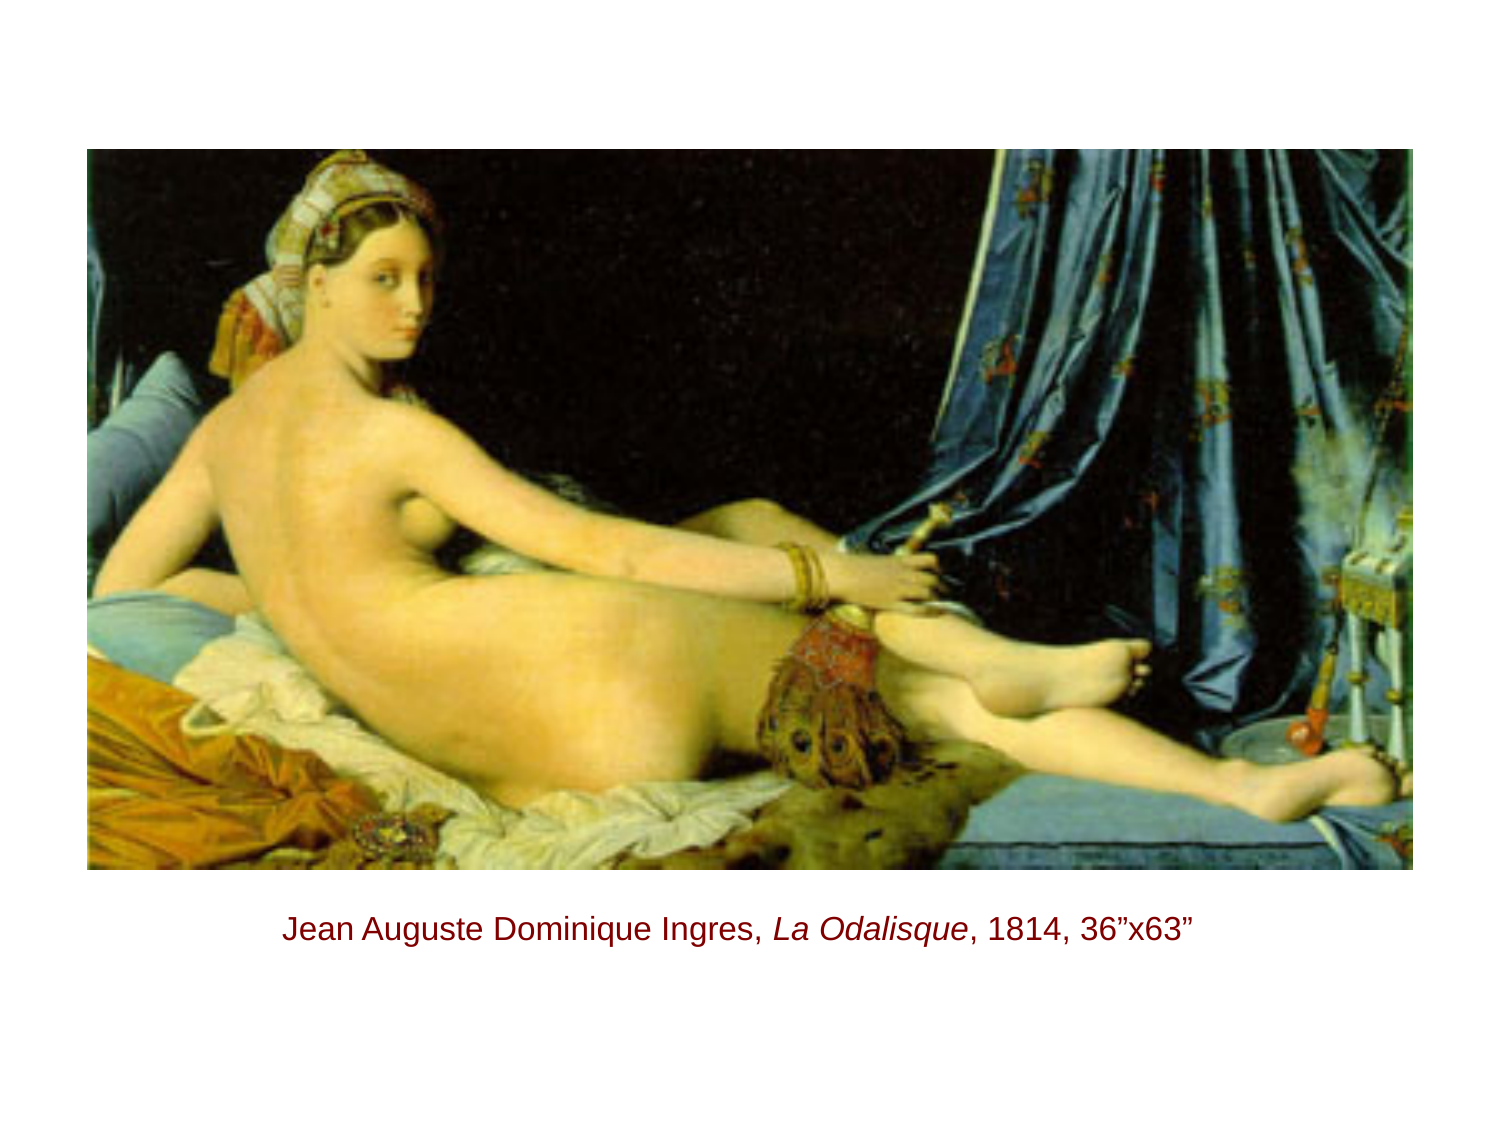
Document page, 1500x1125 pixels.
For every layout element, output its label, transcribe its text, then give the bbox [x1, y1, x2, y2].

picture [87, 149, 1414, 870]
text_box Jean Auguste Dominique Ingres, La Odalisque, 1814, 36”x63” [200, 899, 1275, 955]
text_box [112, 905, 1425, 967]
